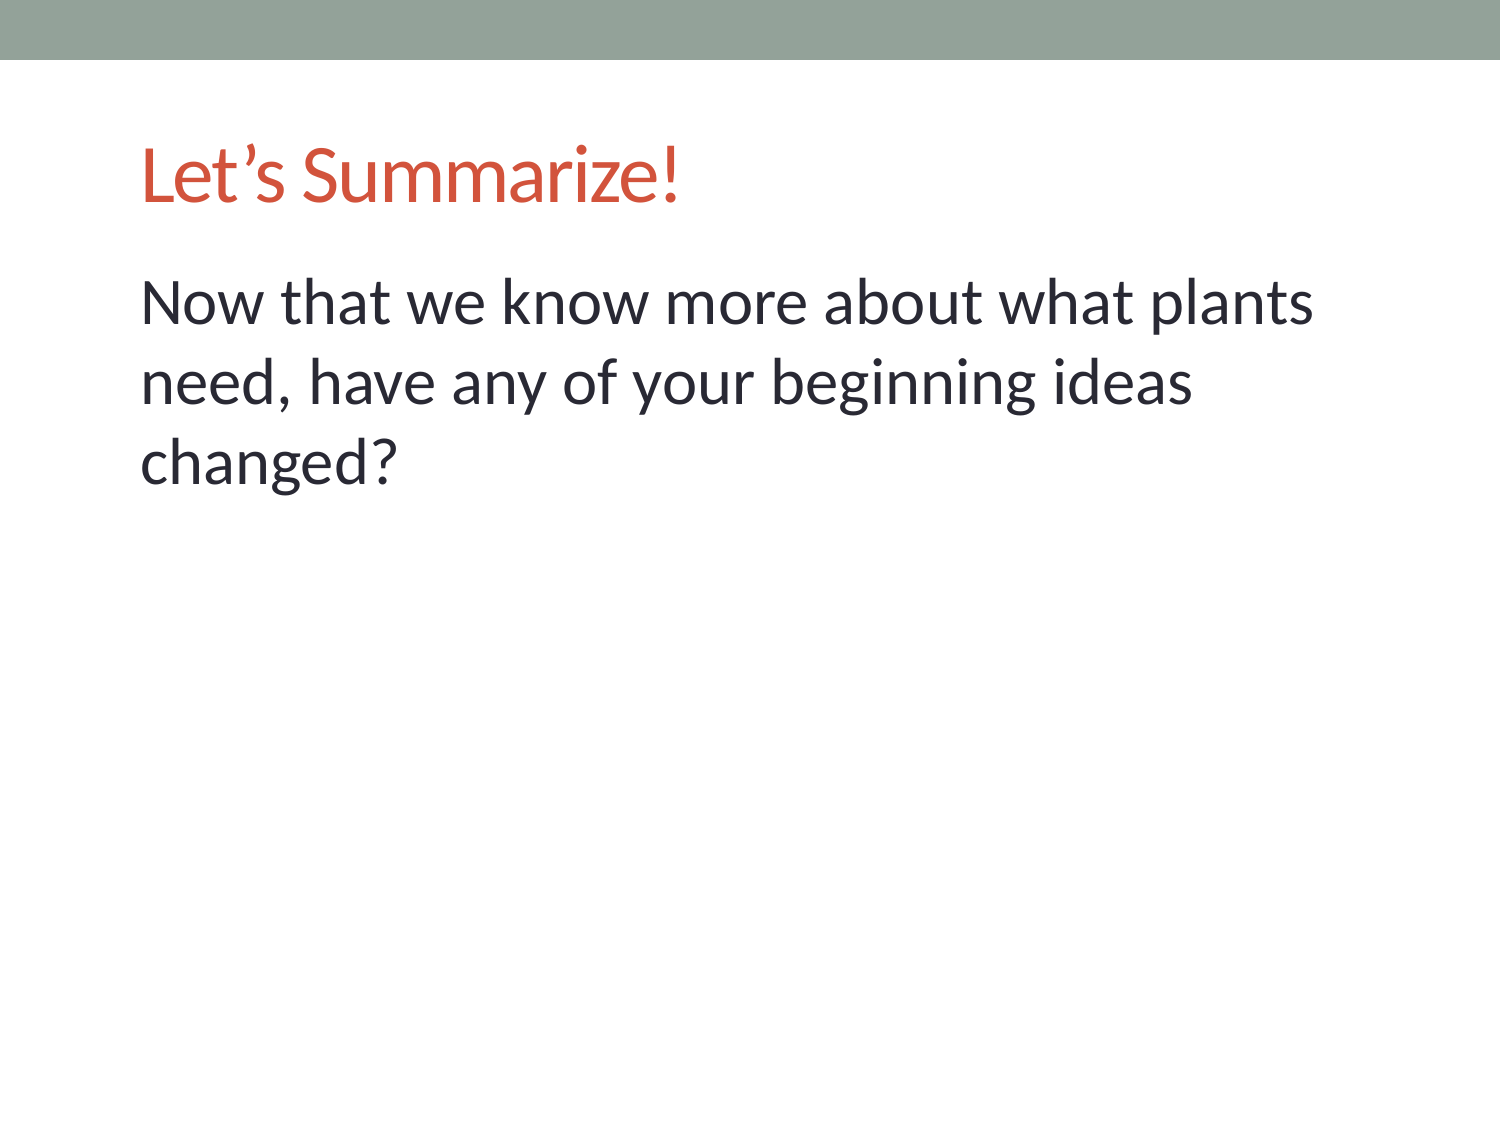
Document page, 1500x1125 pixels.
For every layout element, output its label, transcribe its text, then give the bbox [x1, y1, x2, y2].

title Let’s Summarize! [125, 87, 1425, 249]
list Now that we know more about what plants need, have any of your beginning ideas changed? [125, 249, 1425, 1050]
